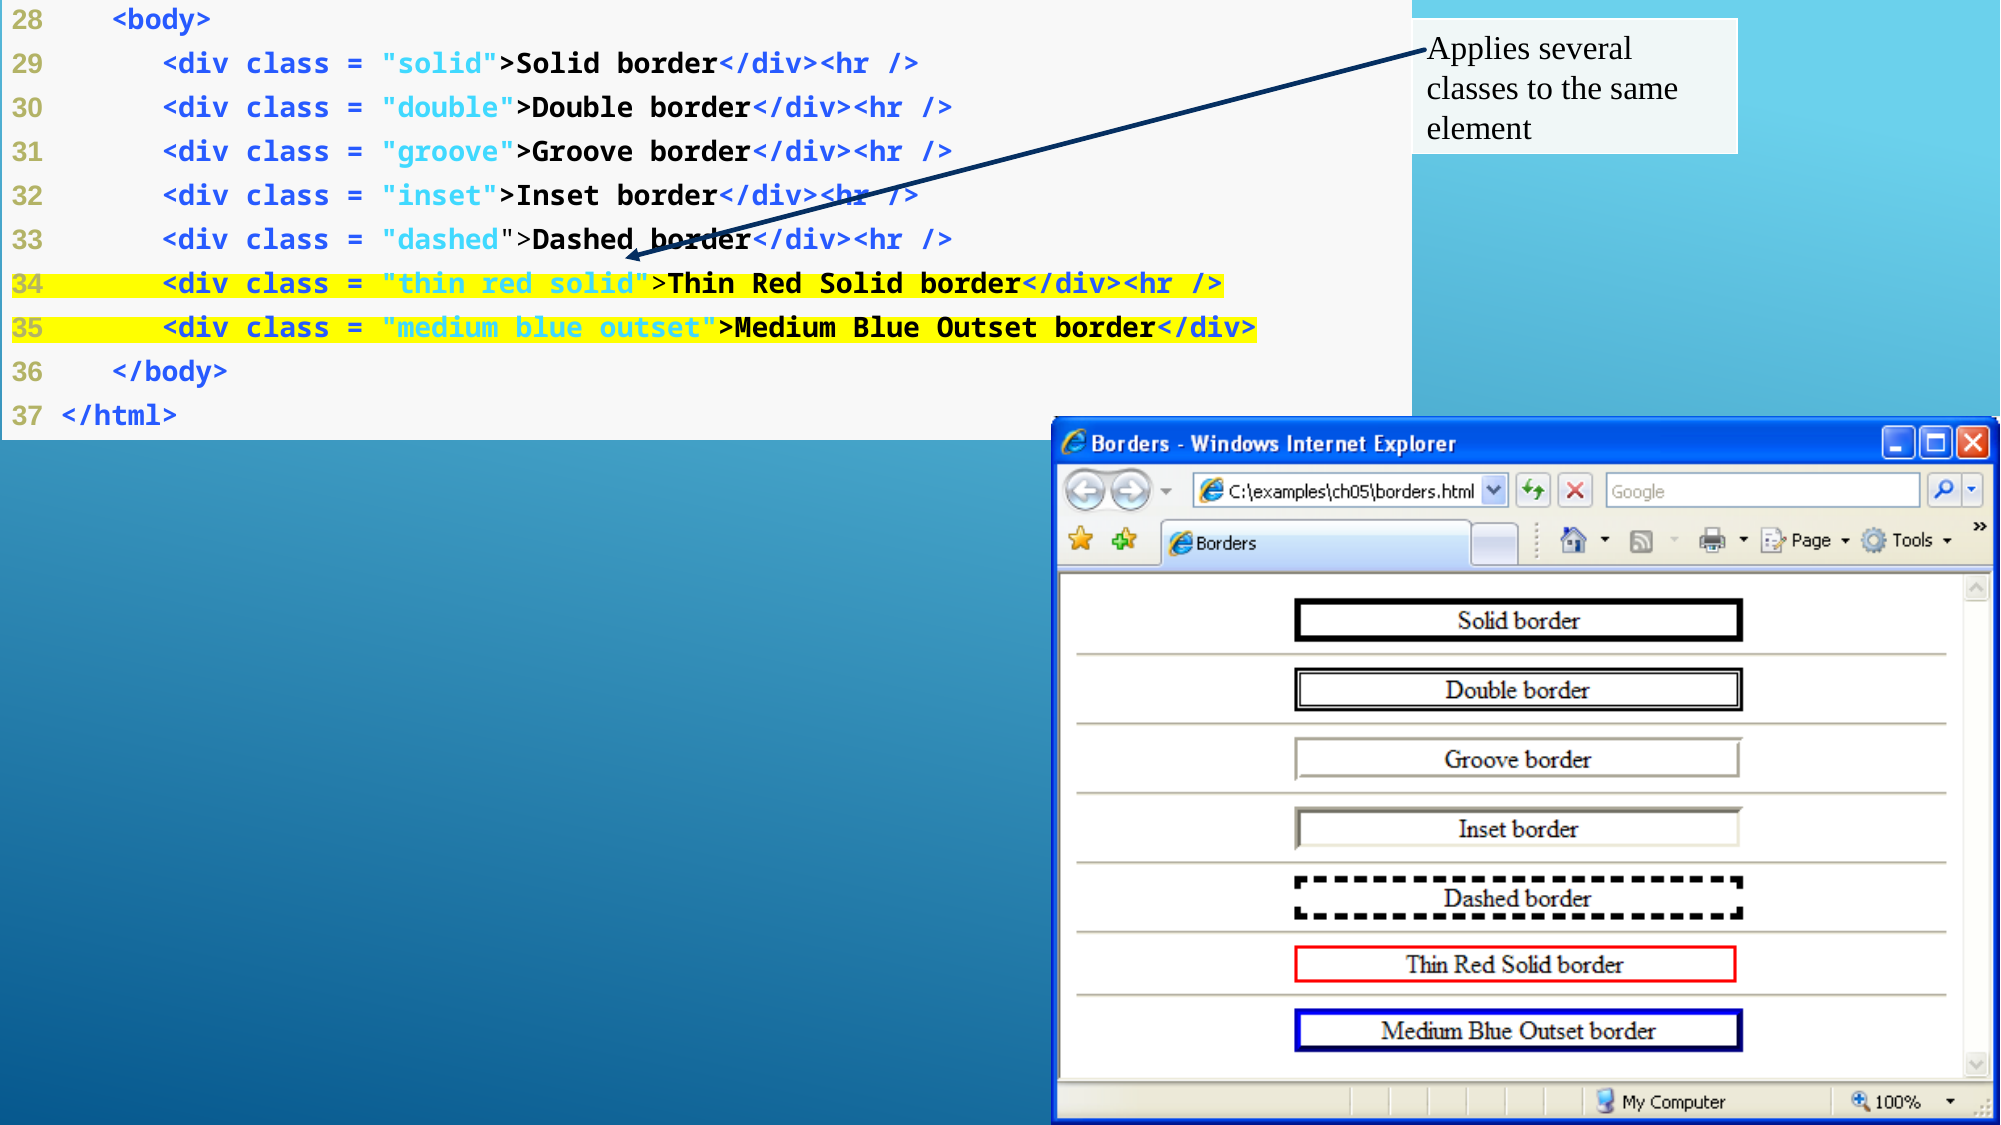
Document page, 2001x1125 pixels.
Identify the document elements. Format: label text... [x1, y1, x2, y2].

text_box Applies several classes to the same element [1425, 18, 1737, 154]
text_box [0, 0, 1425, 476]
picture [1050, 416, 2000, 1125]
